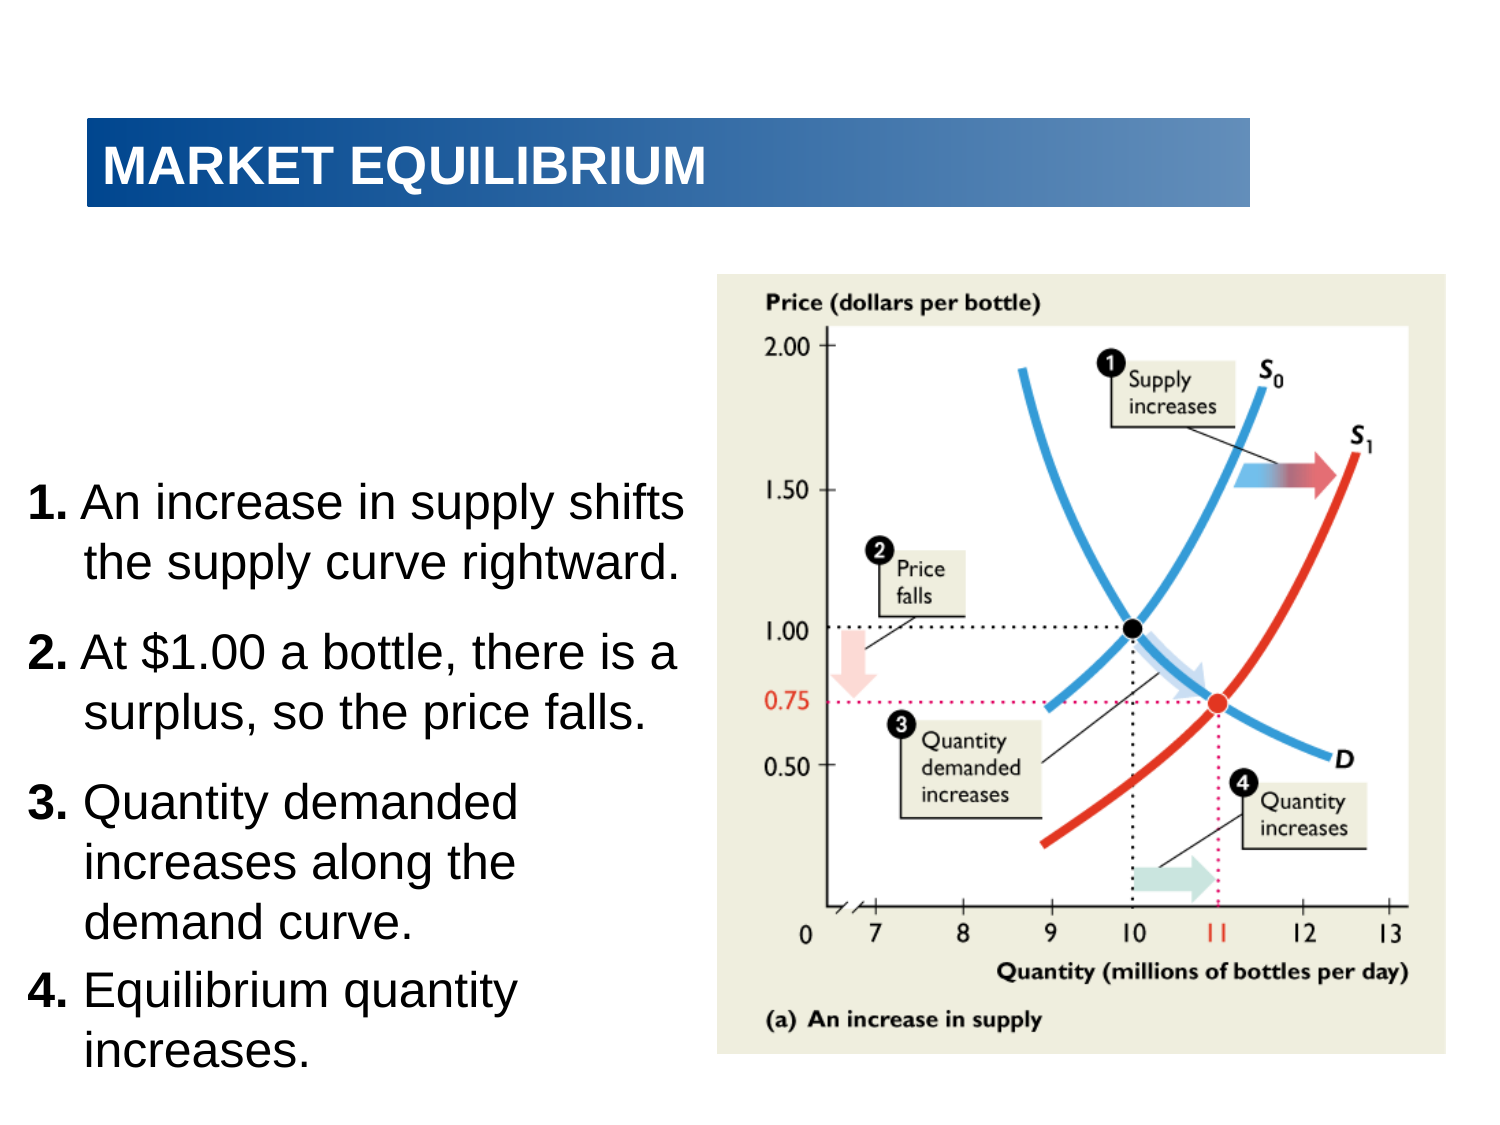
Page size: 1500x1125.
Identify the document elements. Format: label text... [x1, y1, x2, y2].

text_box 3. Quantity demanded increases along the demand curve. [12, 762, 710, 900]
text_box 1. An increase in supply shifts the supply curve rightward. [12, 462, 710, 600]
text_box 2. At $1.00 a bottle, there is a surplus, so the price falls. [12, 612, 710, 738]
picture [717, 274, 1446, 1054]
text_box 4. Equilibrium quantity increases. [12, 950, 710, 1050]
title MARKET EQUILIBRIUM [87, 118, 1251, 207]
